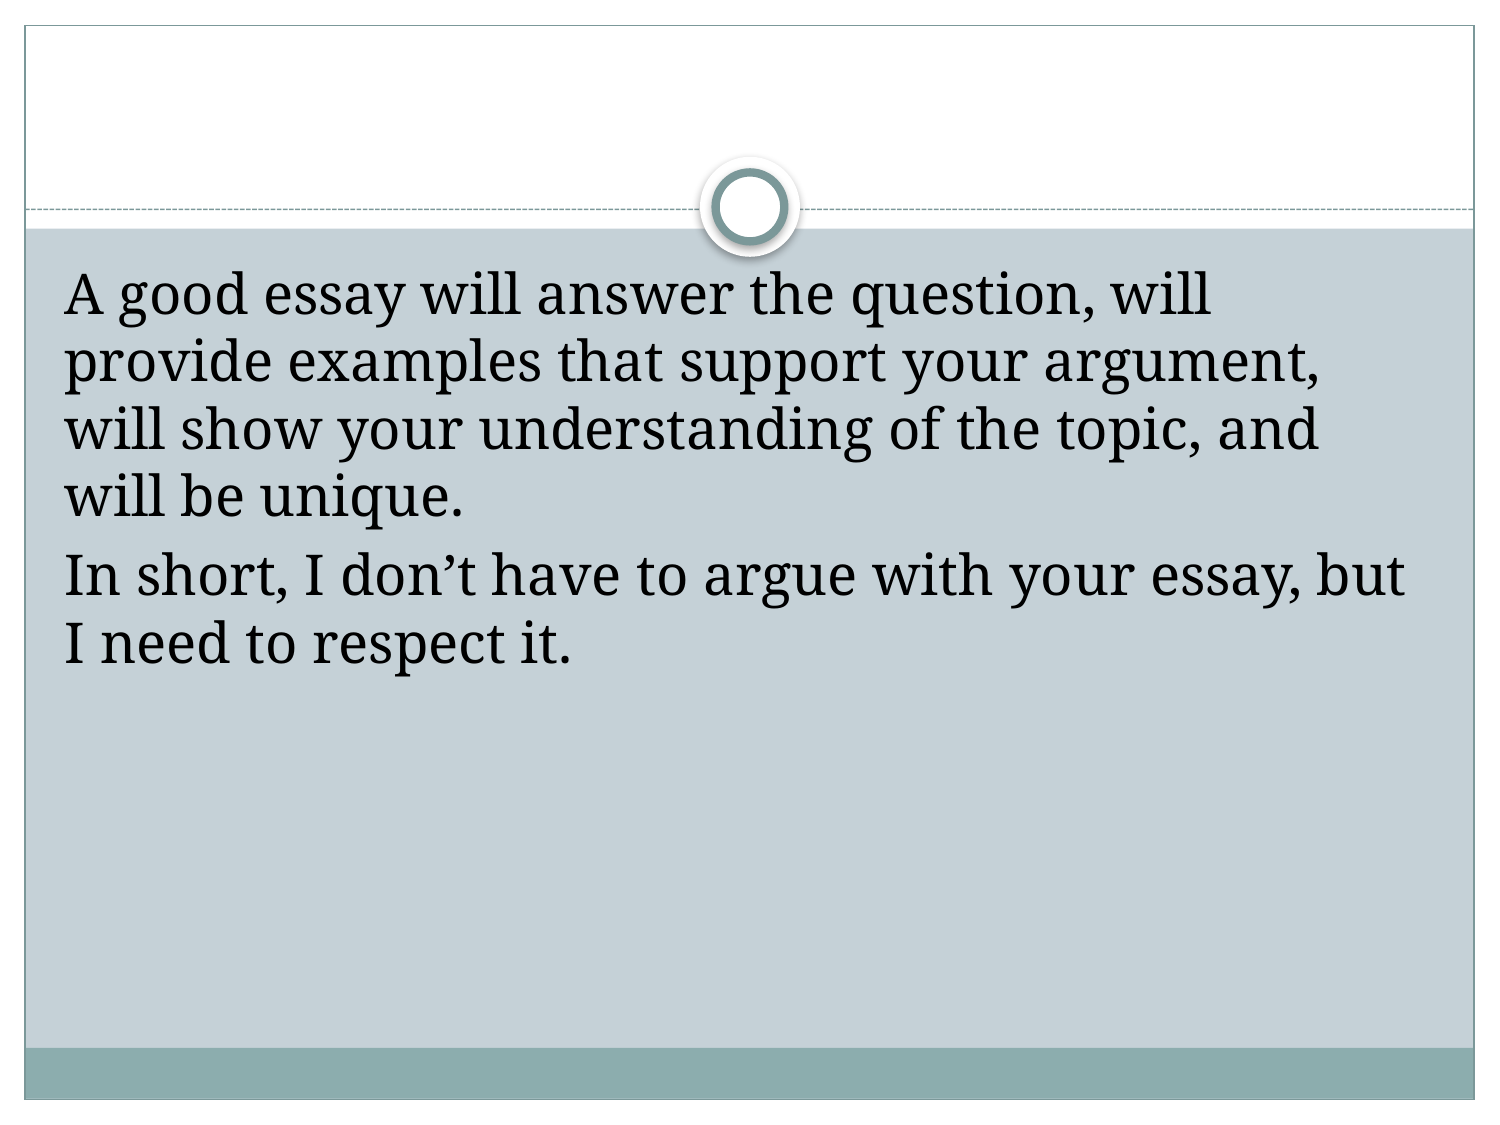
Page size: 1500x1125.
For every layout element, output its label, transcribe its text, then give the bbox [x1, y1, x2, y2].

list A good essay will answer the question, will provide examples that support your argument, will show your understanding of the topic, and will be unique. In short, I don’t have to argue with your essay, but I need to respect it. [49, 250, 1445, 1001]
